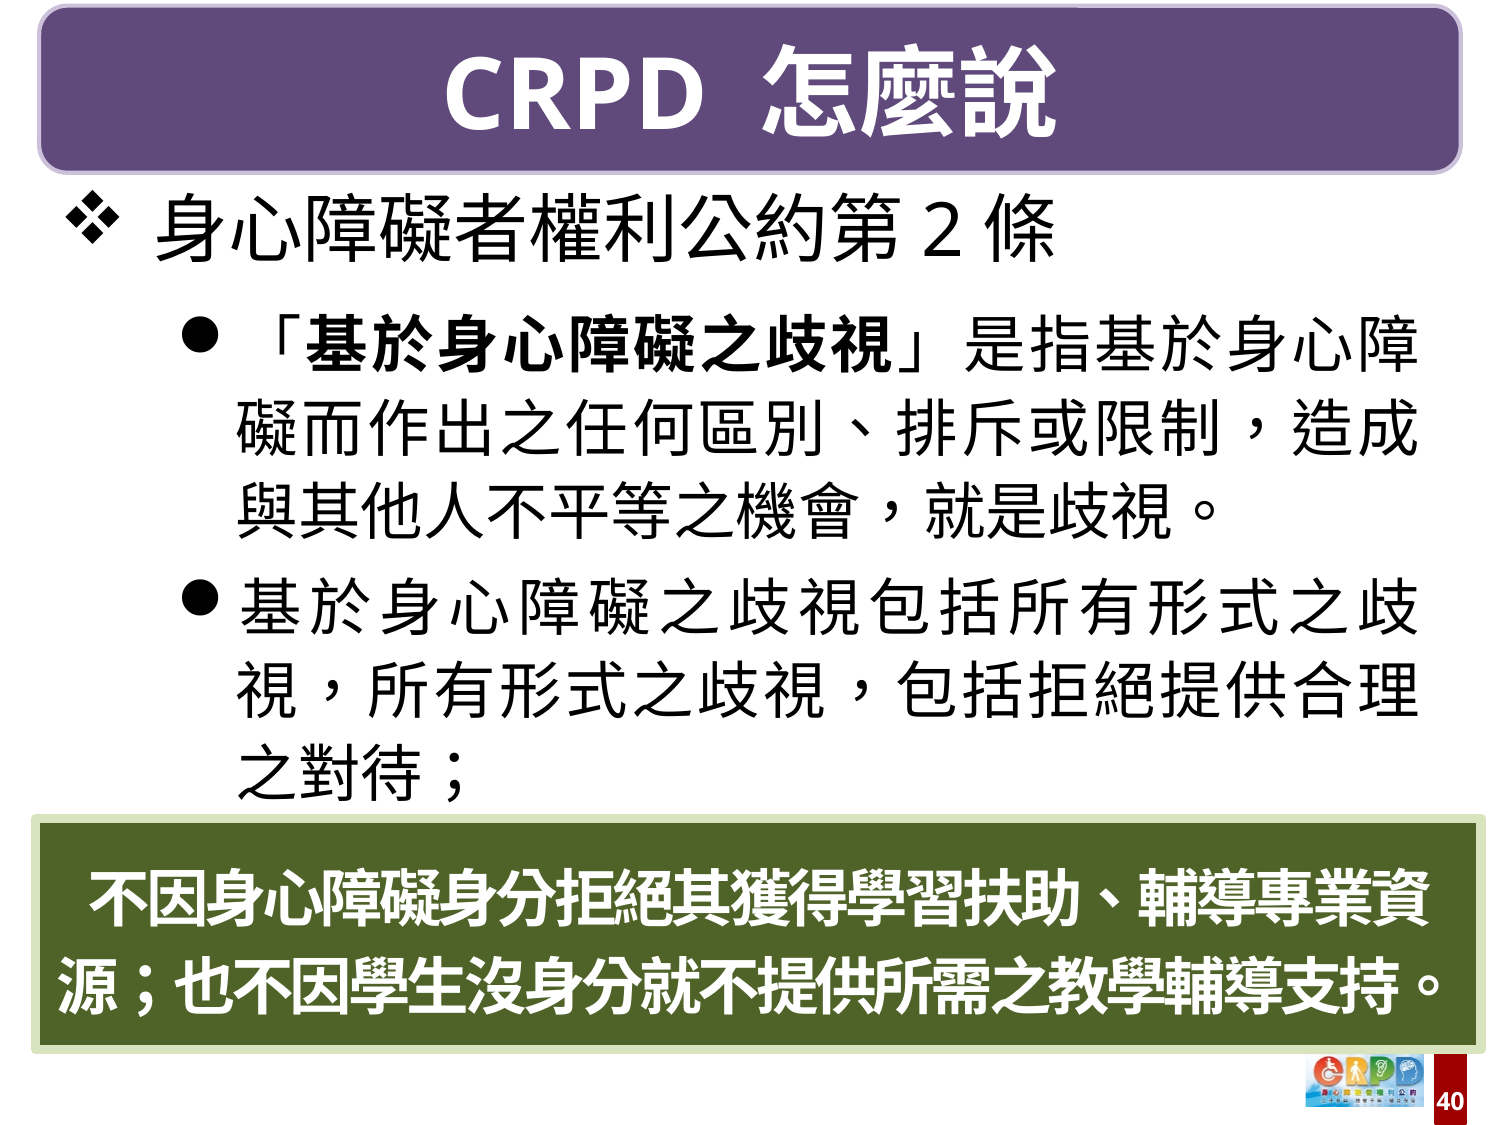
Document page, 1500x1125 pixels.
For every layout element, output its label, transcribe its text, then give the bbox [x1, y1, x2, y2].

text_box 不因身心障礙身分拒絕其獲得學習扶助、輔導專業資源；也不因學生沒身分就不提供所需之教學輔導支持。 [34, 817, 1483, 1052]
text_box 身心障礙者權利公約第2條 「基於身心障礙之歧視」是指基於身心障礙而作出之任何區別、排斥或限制，造成與其他人不平等之機會，就是歧視。 基於身心障礙之歧視包括所有形式之歧視，所有形式之歧視，包括拒絕提供合理之對待； [43, 172, 1437, 817]
text_box CRPD 怎麼說 [36, 3, 1463, 175]
picture [1305, 1052, 1424, 1107]
slide_number 40 [1416, 1076, 1485, 1125]
